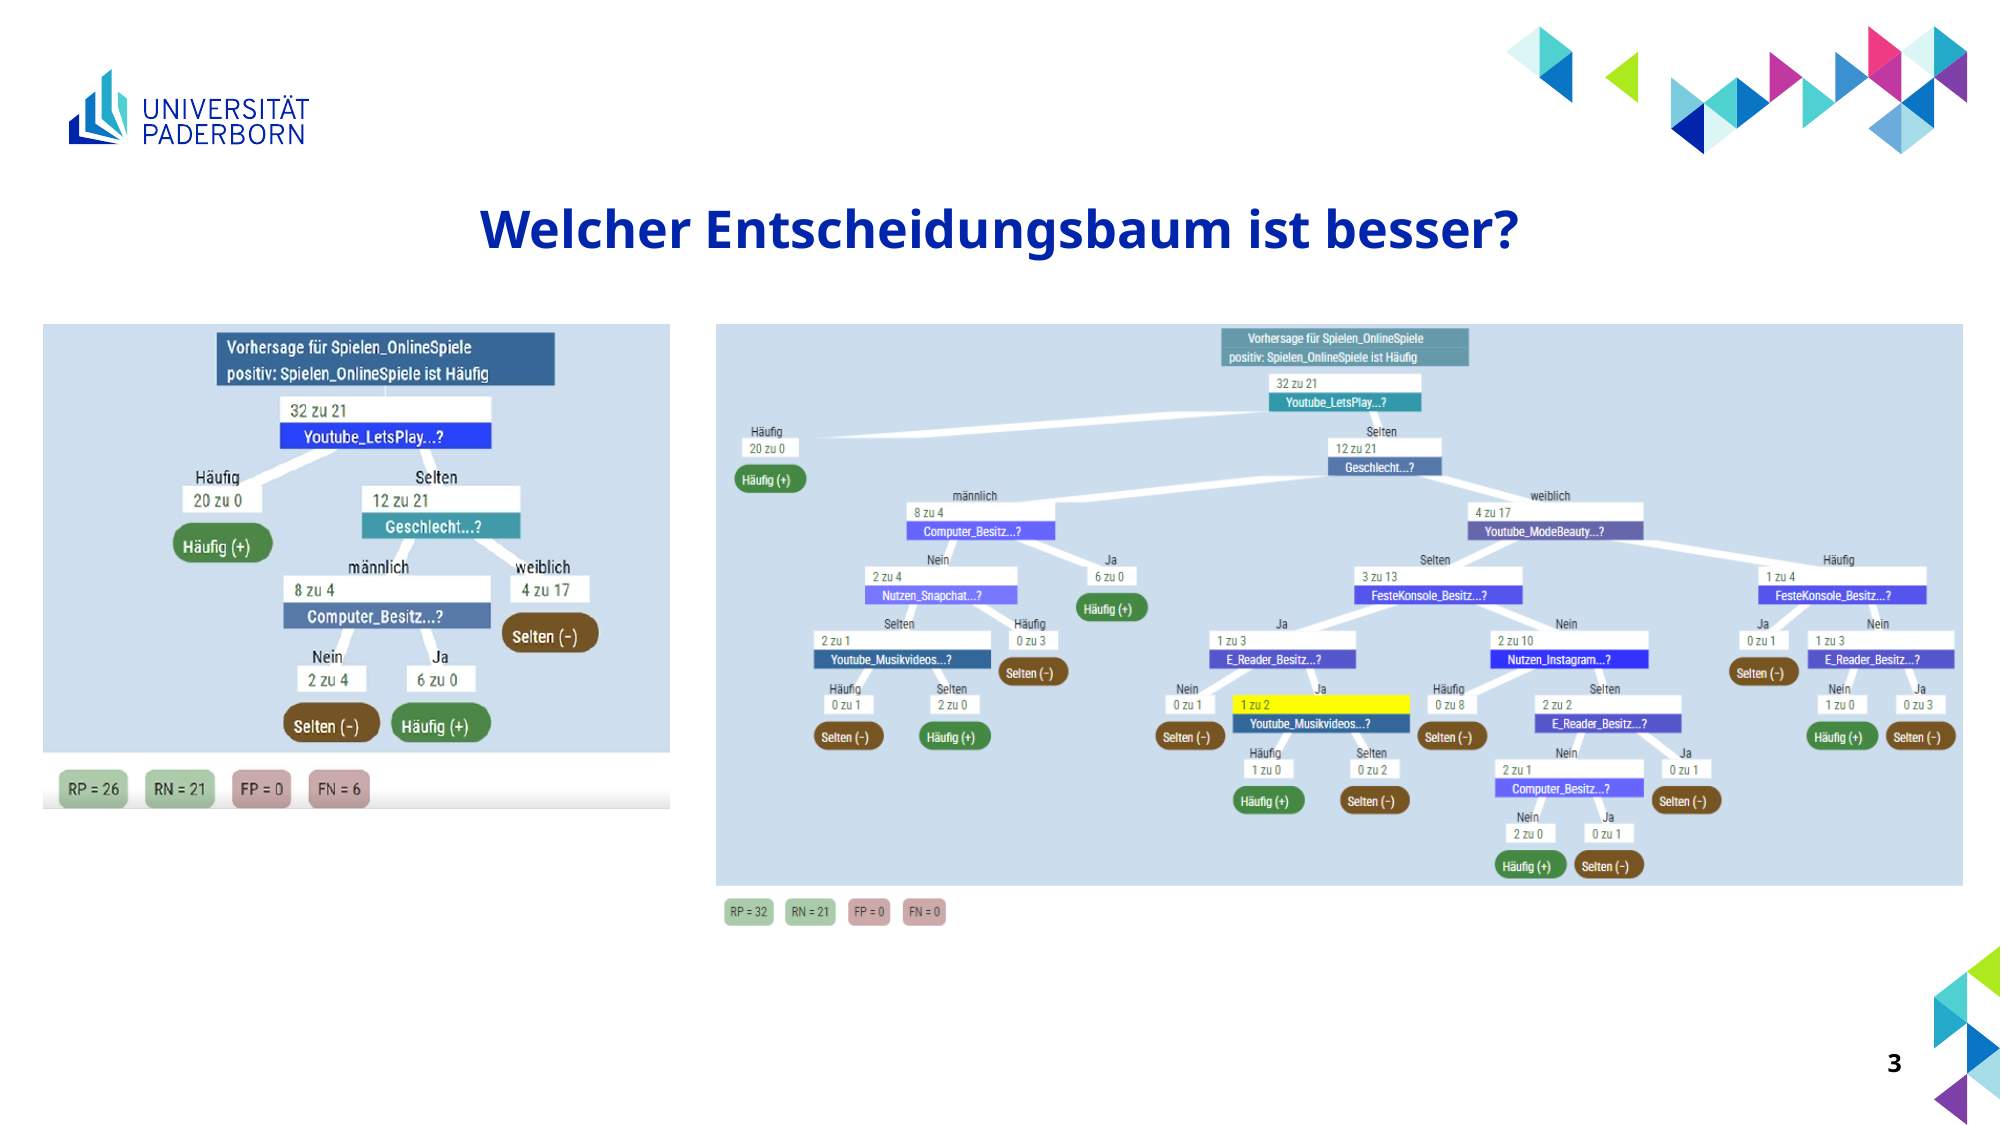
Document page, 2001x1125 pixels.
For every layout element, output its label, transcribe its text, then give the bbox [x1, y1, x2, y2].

slide_number 3 [1819, 1052, 1902, 1083]
picture [716, 324, 1963, 931]
picture [43, 324, 670, 809]
title Welcher Entscheidungsbaum ist besser? [69, 196, 1931, 339]
